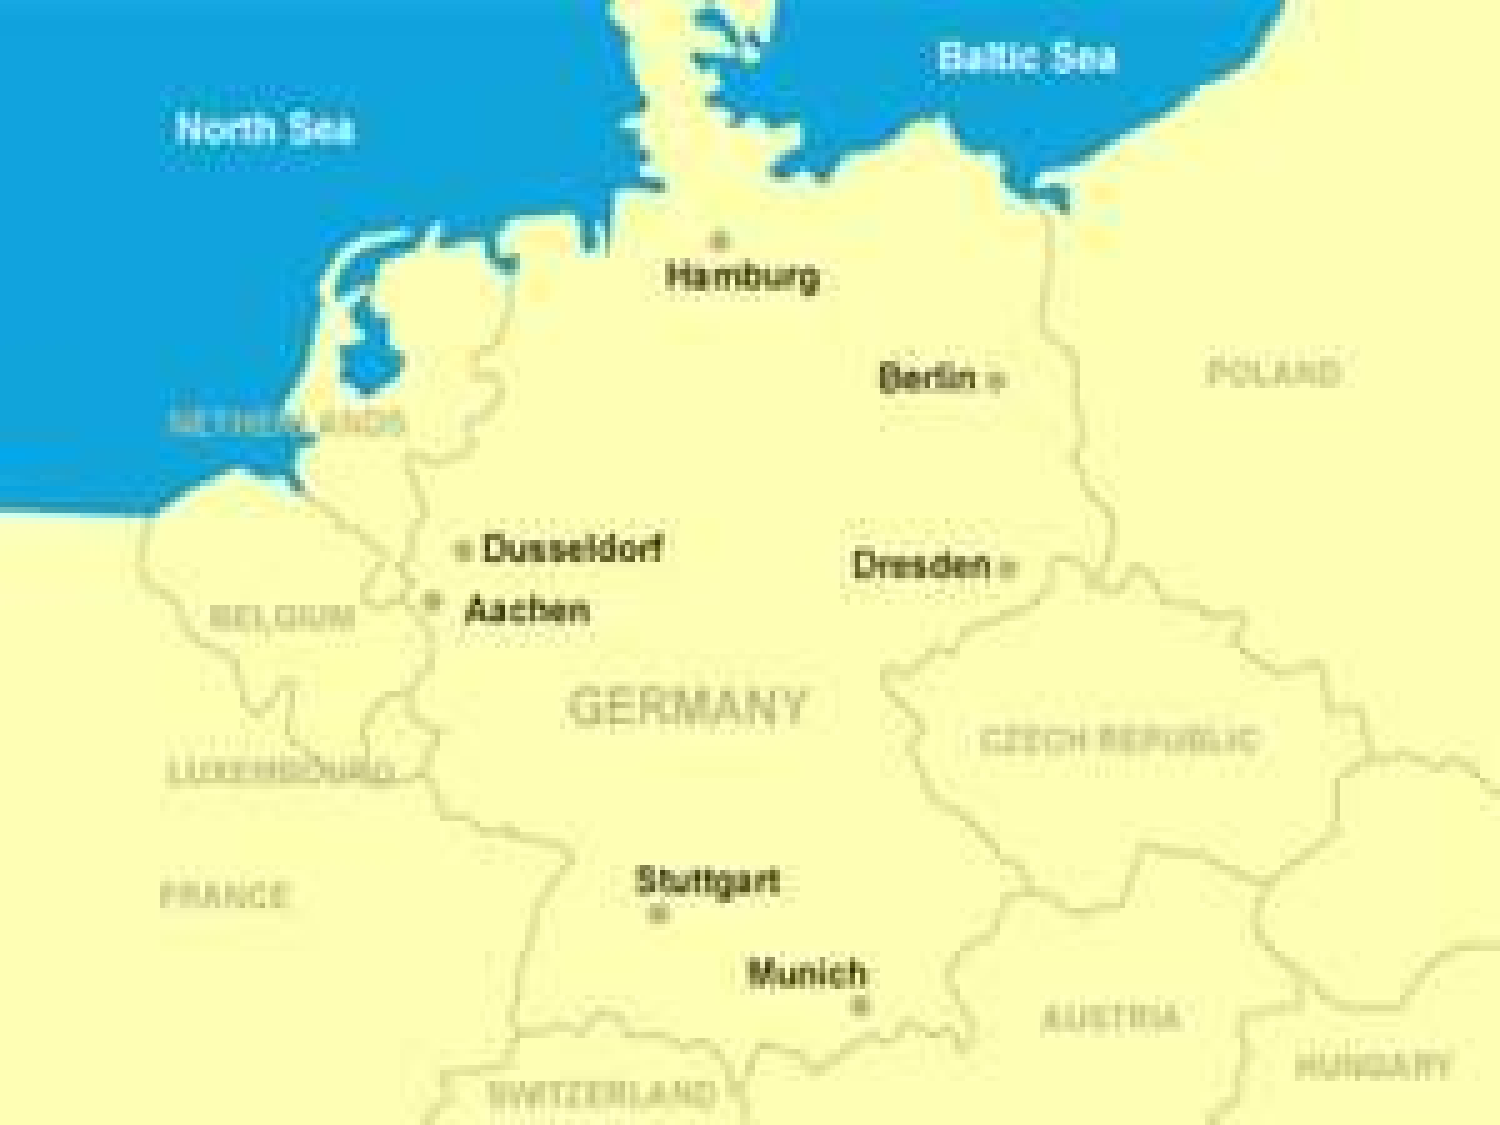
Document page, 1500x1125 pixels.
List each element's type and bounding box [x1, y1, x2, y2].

list [0, 0, 1500, 1125]
